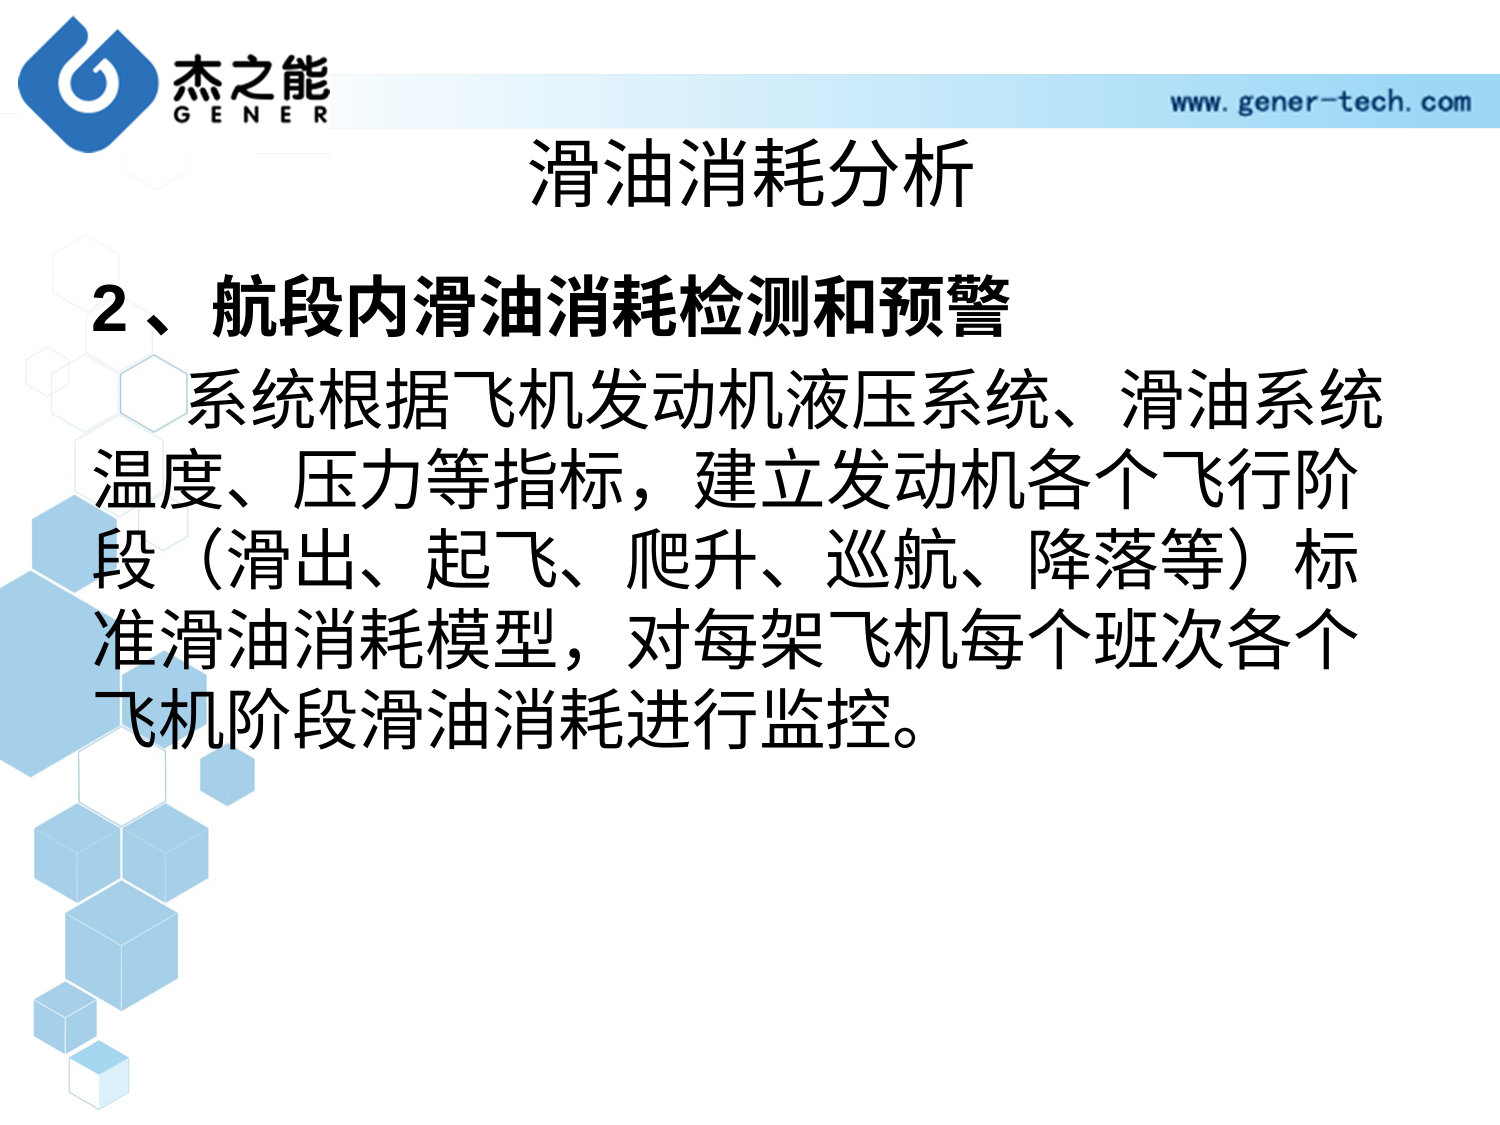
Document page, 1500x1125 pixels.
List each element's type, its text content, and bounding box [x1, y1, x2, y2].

list 2、航段内滑油消耗检测和预警 系统根据飞机发动机液压系统、滑油系统温度、压力等指标，建立发动机各个飞行阶段（滑出、起飞、爬升、巡航、降落等）标准滑油消耗模型，对每架飞机每个班次各个飞机阶段滑油消耗进行监控。 [76, 257, 1427, 1000]
title 滑油消耗分析 [76, 110, 1427, 232]
picture [0, 15, 1500, 1110]
